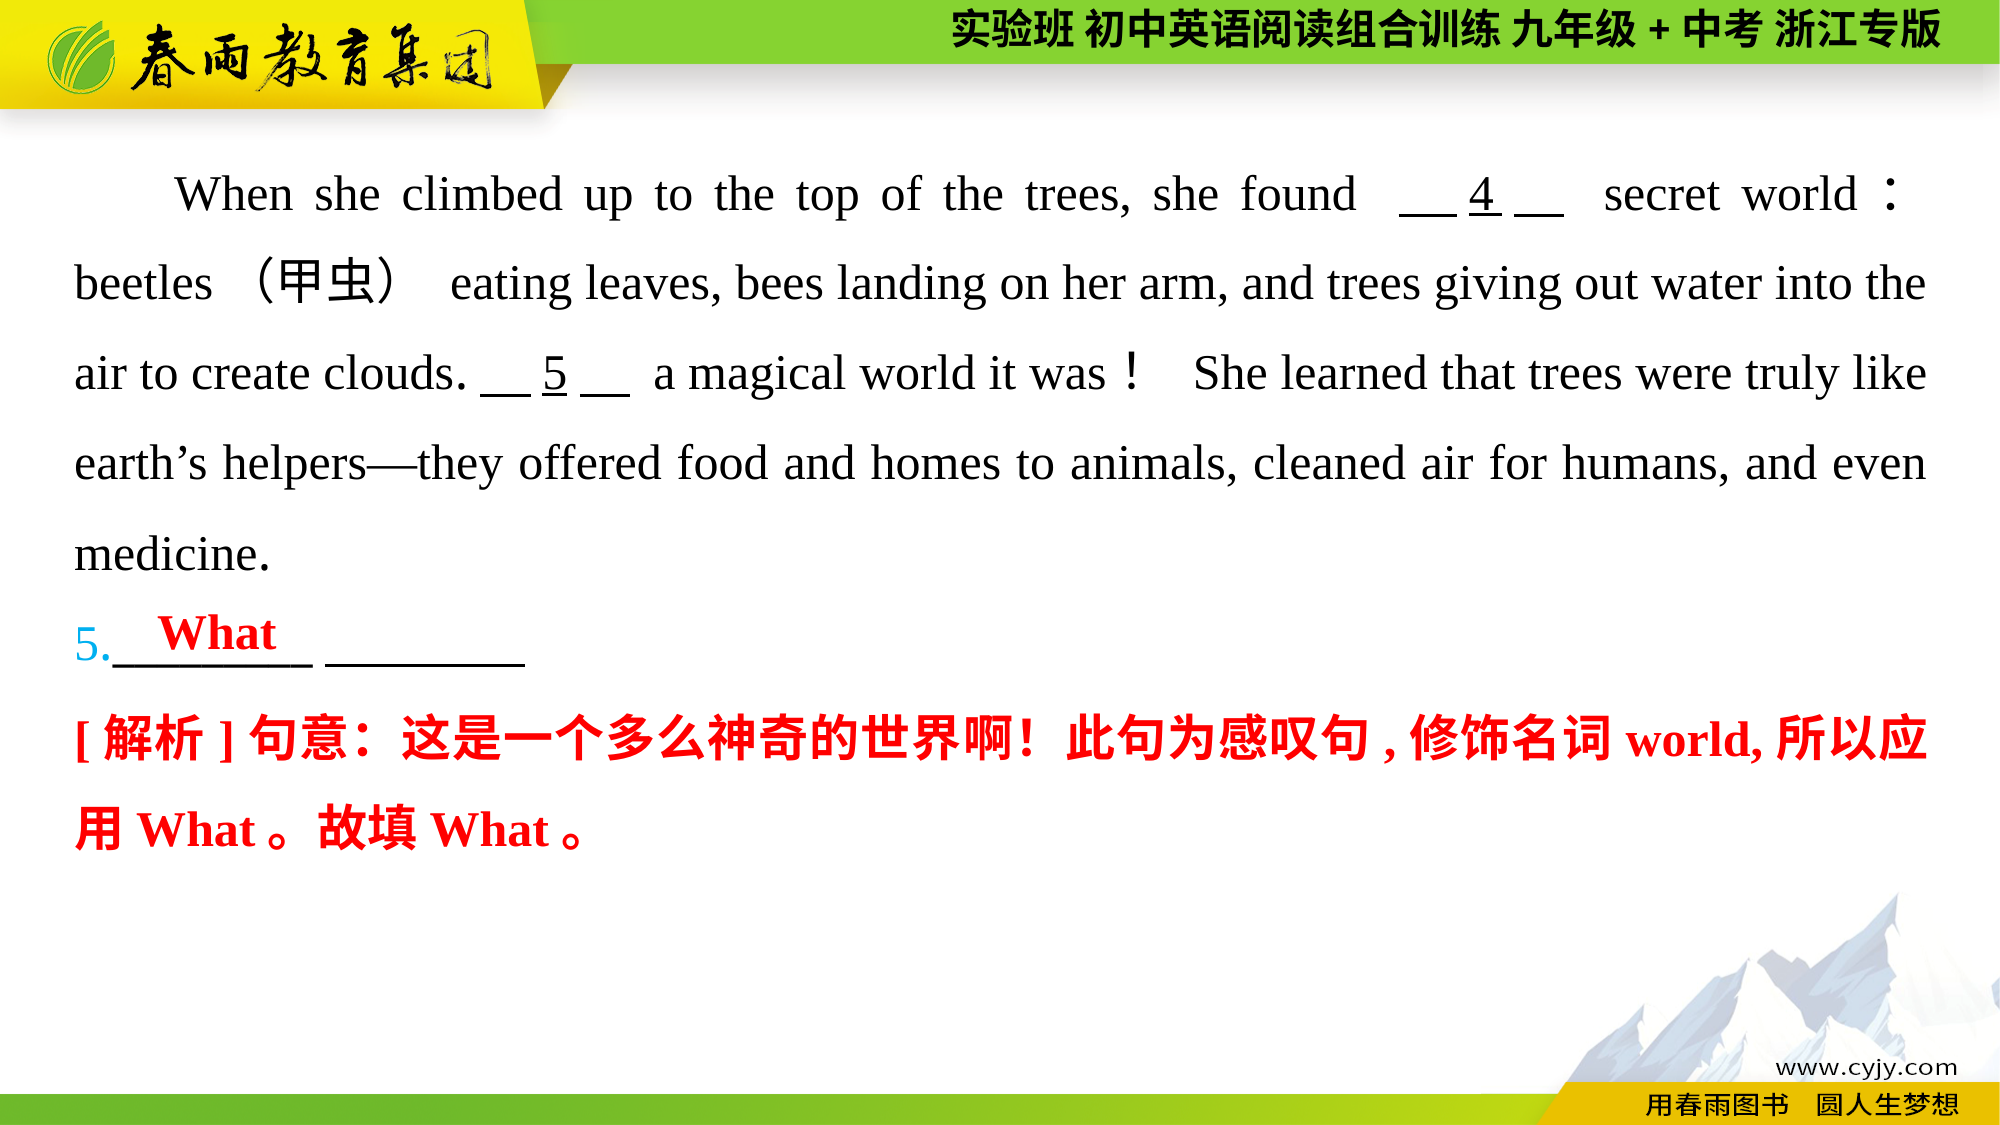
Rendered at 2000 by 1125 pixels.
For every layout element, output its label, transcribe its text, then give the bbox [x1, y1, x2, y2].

list When she climbed up to the top of the trees, she found 4 secret world： beetles（甲虫） eating leaves, bees landing on her arm, and trees giving out water into the air to create clouds. 5 a magical world it was！ She learned that trees were truly like earth’s helpers—they offered food and homes to animals, cleaned air for humans, and even medicine. 5._________ [59, 122, 1944, 668]
text_box What [142, 592, 292, 667]
picture [0, 0, 2000, 1125]
text_box [解析]句意：这是一个多么神奇的世界啊！此句为感叹句,修饰名词world,所以应用What。故填What。 [59, 668, 1944, 864]
